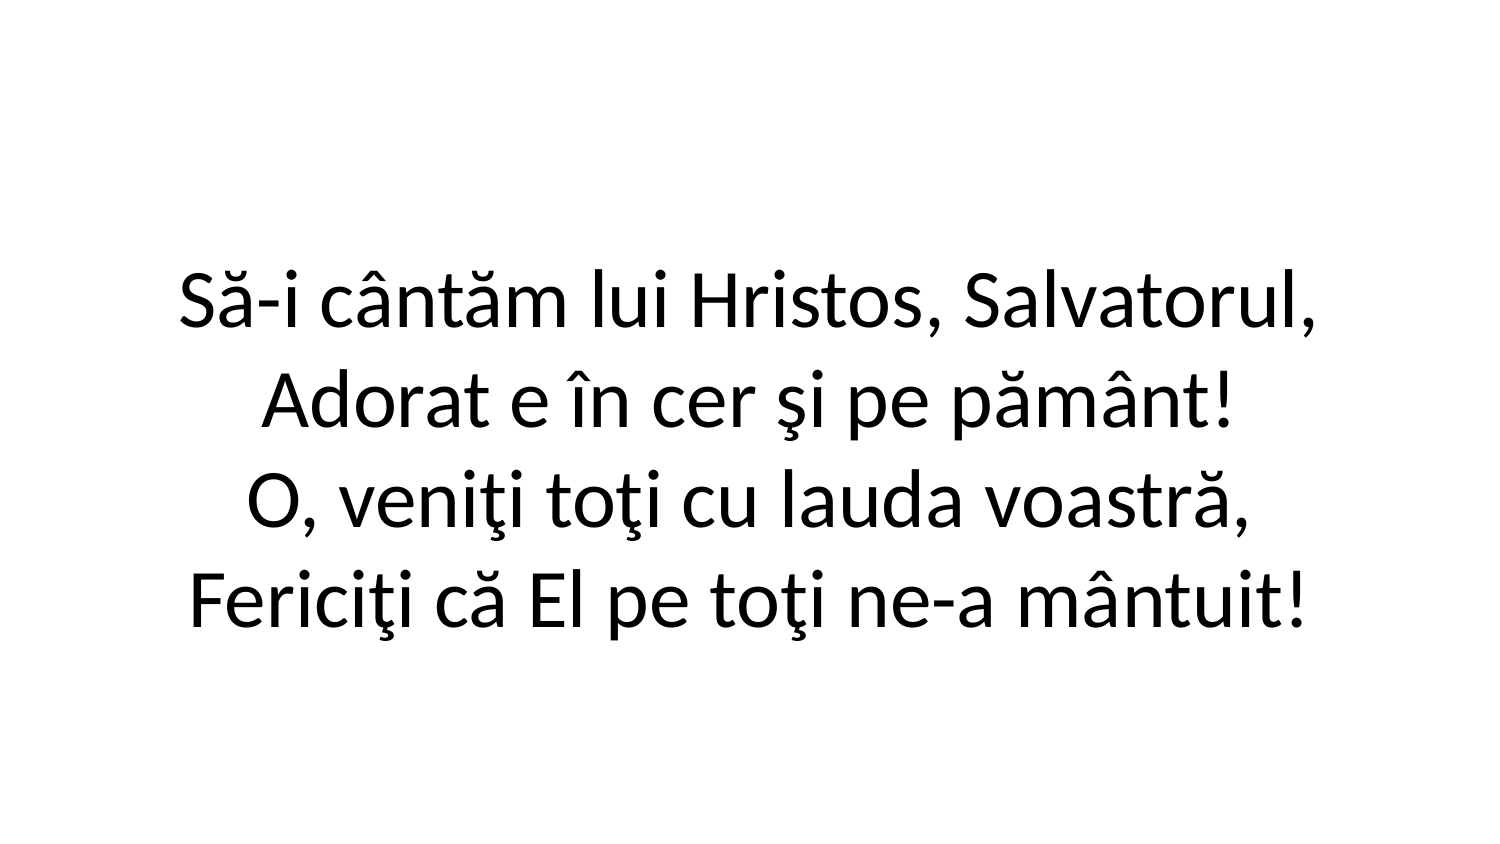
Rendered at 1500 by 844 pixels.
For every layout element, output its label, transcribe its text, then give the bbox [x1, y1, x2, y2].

text_box Să-i cântăm lui Hristos, Salvatorul, Adorat e în cer şi pe pământ! O, veniţi toţi cu lauda voastră, Fericiţi că El pe toţi ne-a mântuit! [163, 192, 1336, 652]
